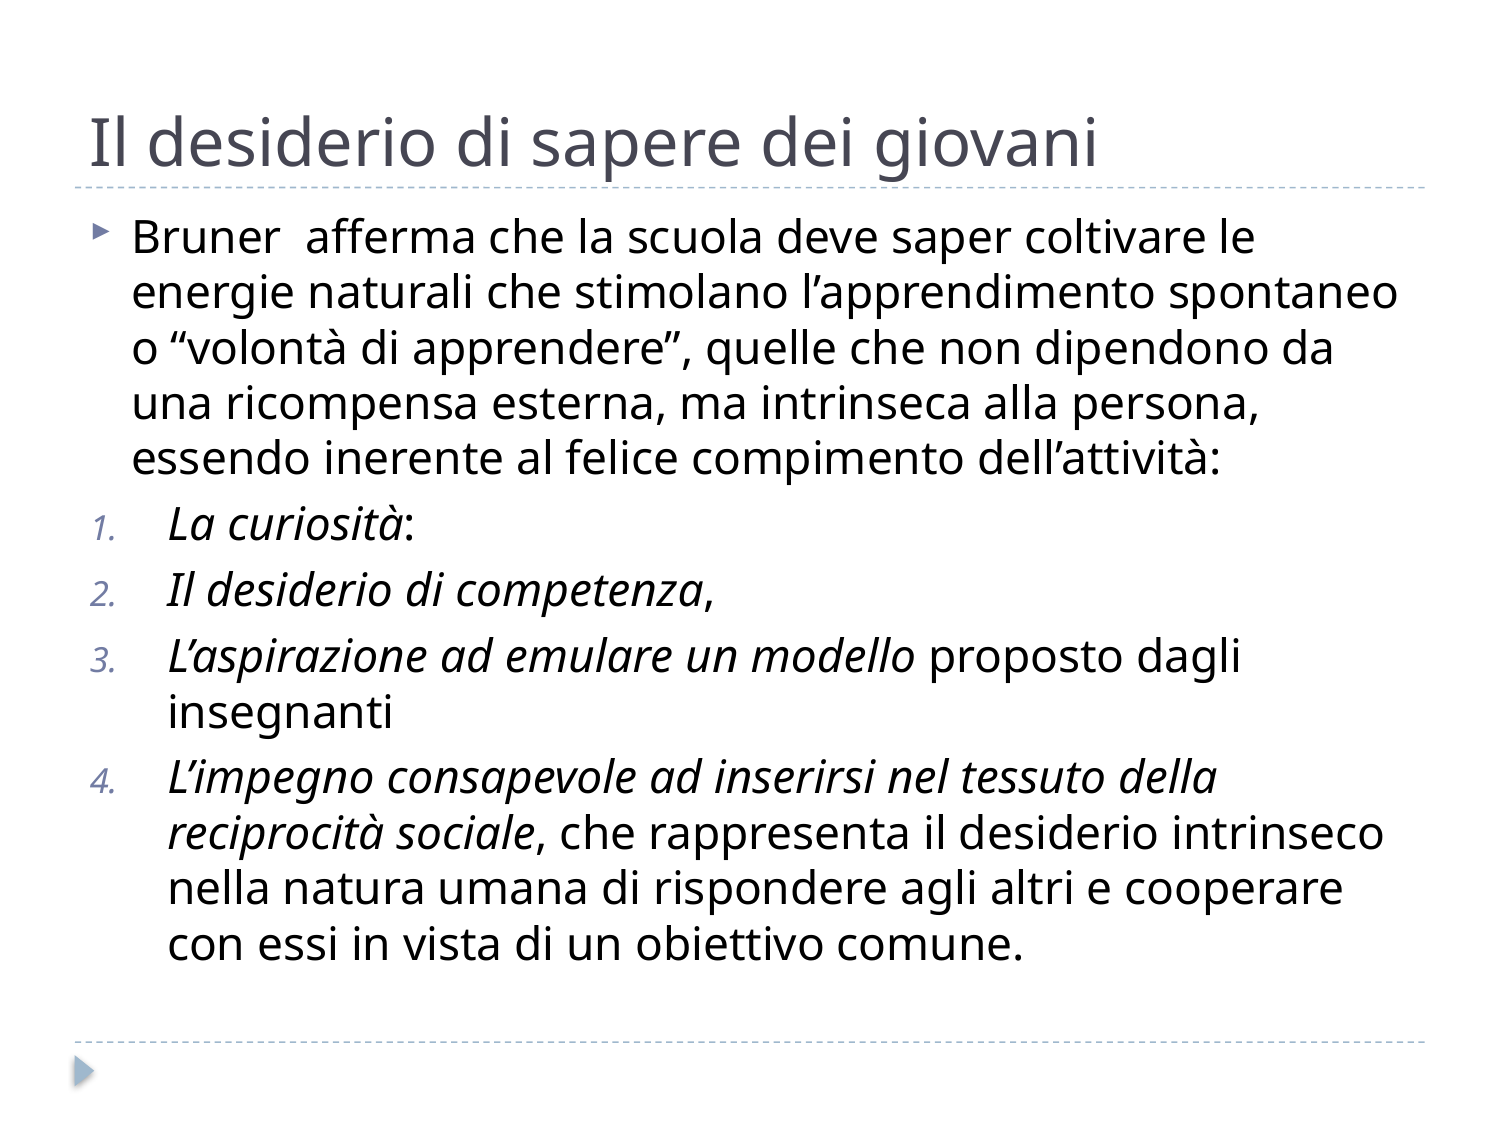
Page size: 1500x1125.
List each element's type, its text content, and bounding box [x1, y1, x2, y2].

title Il desiderio di sapere dei giovani [75, 24, 1425, 188]
list Bruner afferma che la scuola deve saper coltivare le energie naturali che stimolano l’apprendimento spontaneo o “volontà di apprendere”, quelle che non dipendono da una ricompensa esterna, ma intrinseca alla persona, essendo inerente al felice compimento dell’attività: La curiosità: Il desiderio di competenza, L’aspirazione ad emulare un modello proposto dagli insegnanti L’impegno consapevole ad inserirsi nel tessuto della reciprocità sociale, che rappresenta il desiderio intrinseco nella natura umana di rispondere agli altri e cooperare con essi in vista di un obiettivo comune. [75, 200, 1425, 1010]
